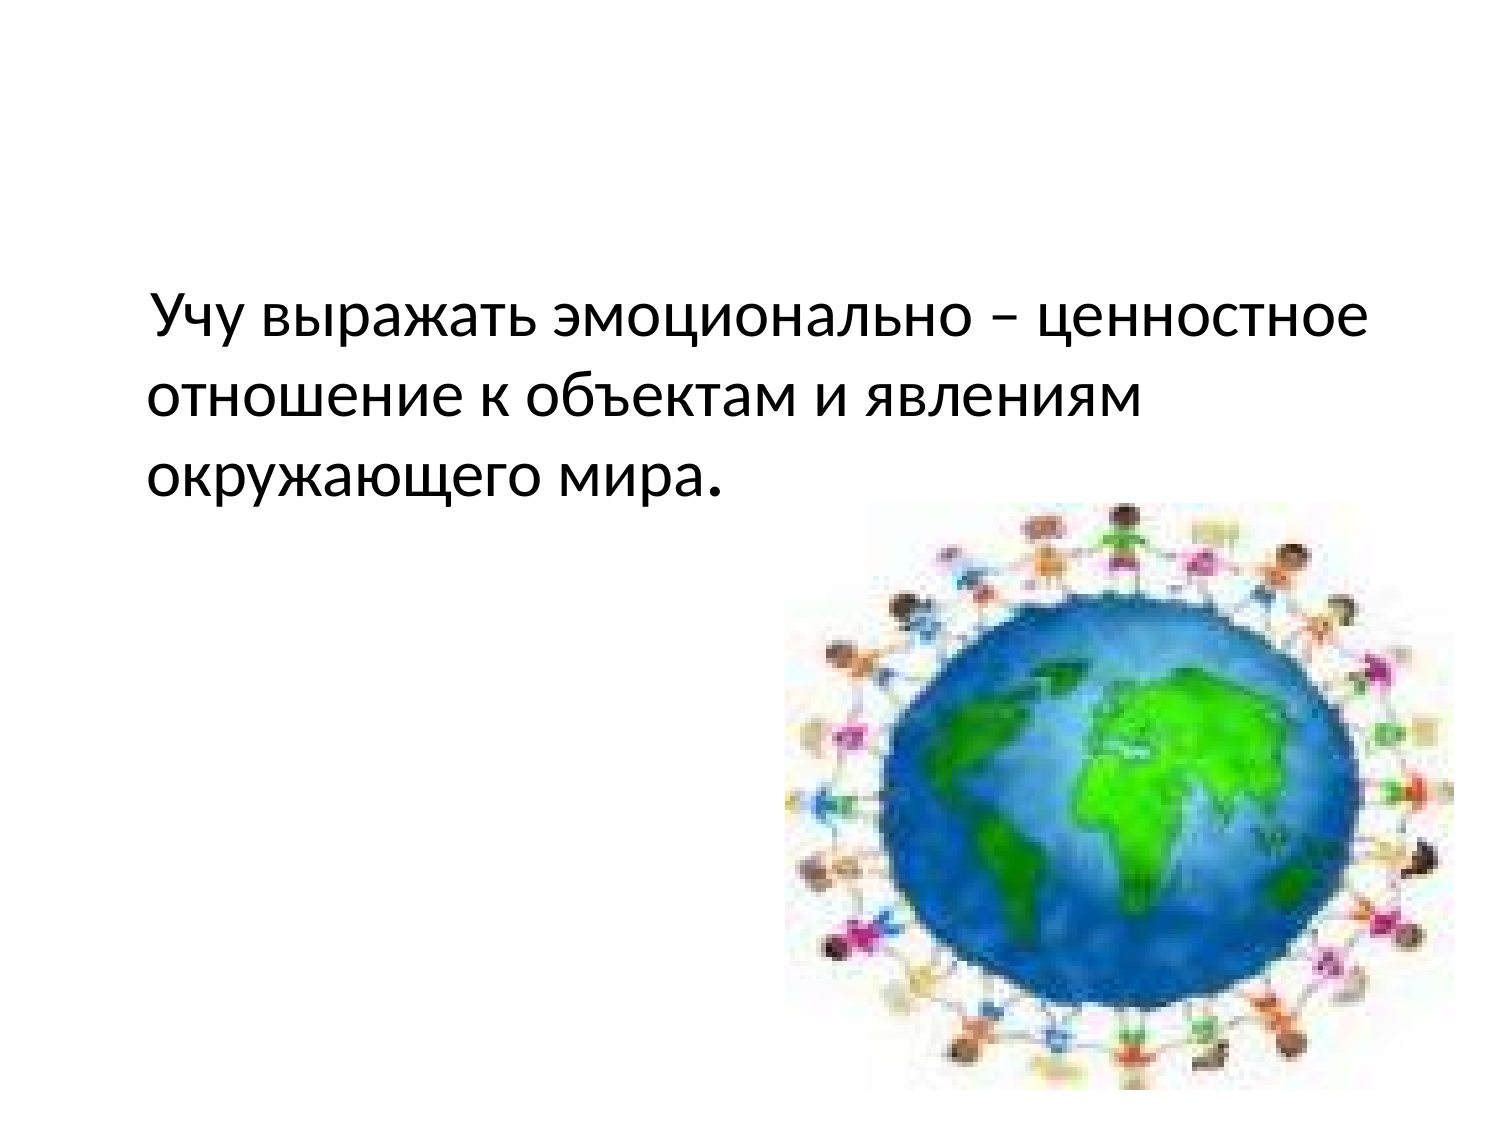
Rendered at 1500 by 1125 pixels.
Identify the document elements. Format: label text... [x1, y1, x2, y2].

picture [784, 503, 1454, 1091]
list Учу выражать эмоционально – ценностное отношение к объектам и явлениям окружающего мира. [75, 262, 1425, 1005]
